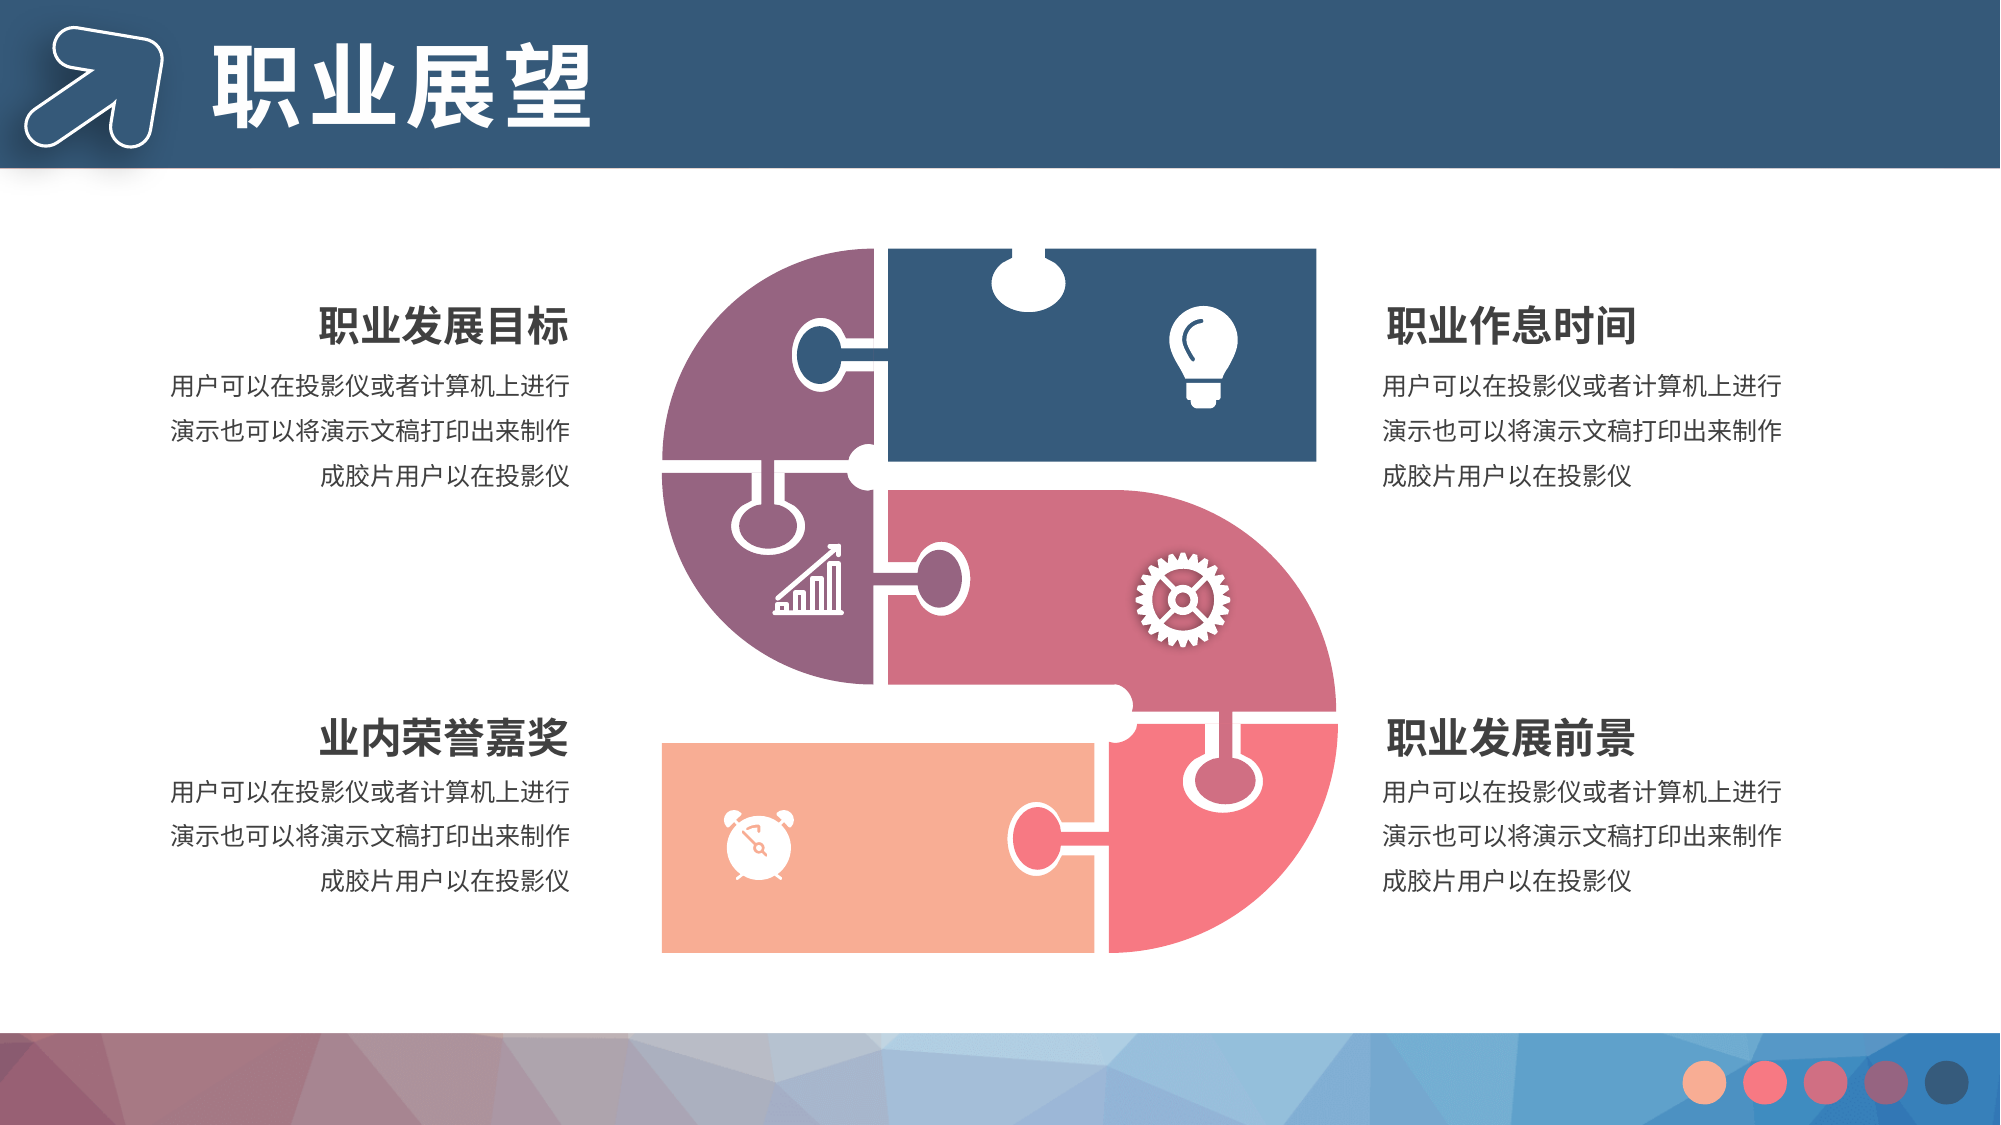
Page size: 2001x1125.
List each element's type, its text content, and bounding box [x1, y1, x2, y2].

picture [0, 1034, 2000, 1125]
text_box 用户可以在投影仪或者计算机上进行演示也可以将演示文稿打印出来制作成胶片用户以在投影仪 [151, 753, 586, 904]
text_box 用户可以在投影仪或者计算机上进行演示也可以将演示文稿打印出来制作成胶片用户以在投影仪 [151, 347, 586, 498]
text_box [1802, 1059, 1849, 1106]
text_box 业内荣誉嘉奖 [303, 704, 584, 753]
text_box [0, 169, 2000, 1034]
text_box [24, 26, 164, 149]
text_box [1863, 1059, 1910, 1106]
text_box [0, 0, 2000, 169]
text_box 职业作息时间 [1371, 292, 1652, 347]
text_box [661, 248, 1338, 953]
text_box 用户可以在投影仪或者计算机上进行演示也可以将演示文稿打印出来制作成胶片用户以在投影仪 [1367, 347, 1802, 498]
text_box [1742, 1059, 1788, 1106]
text_box [1923, 1059, 1970, 1106]
text_box 职业发展目标 [303, 292, 584, 347]
text_box 用户可以在投影仪或者计算机上进行演示也可以将演示文稿打印出来制作成胶片用户以在投影仪 [1367, 753, 1802, 904]
text_box 职业发展前景 [1371, 704, 1652, 753]
text_box 职业展望 [195, 21, 611, 147]
text_box [1681, 1059, 1728, 1106]
